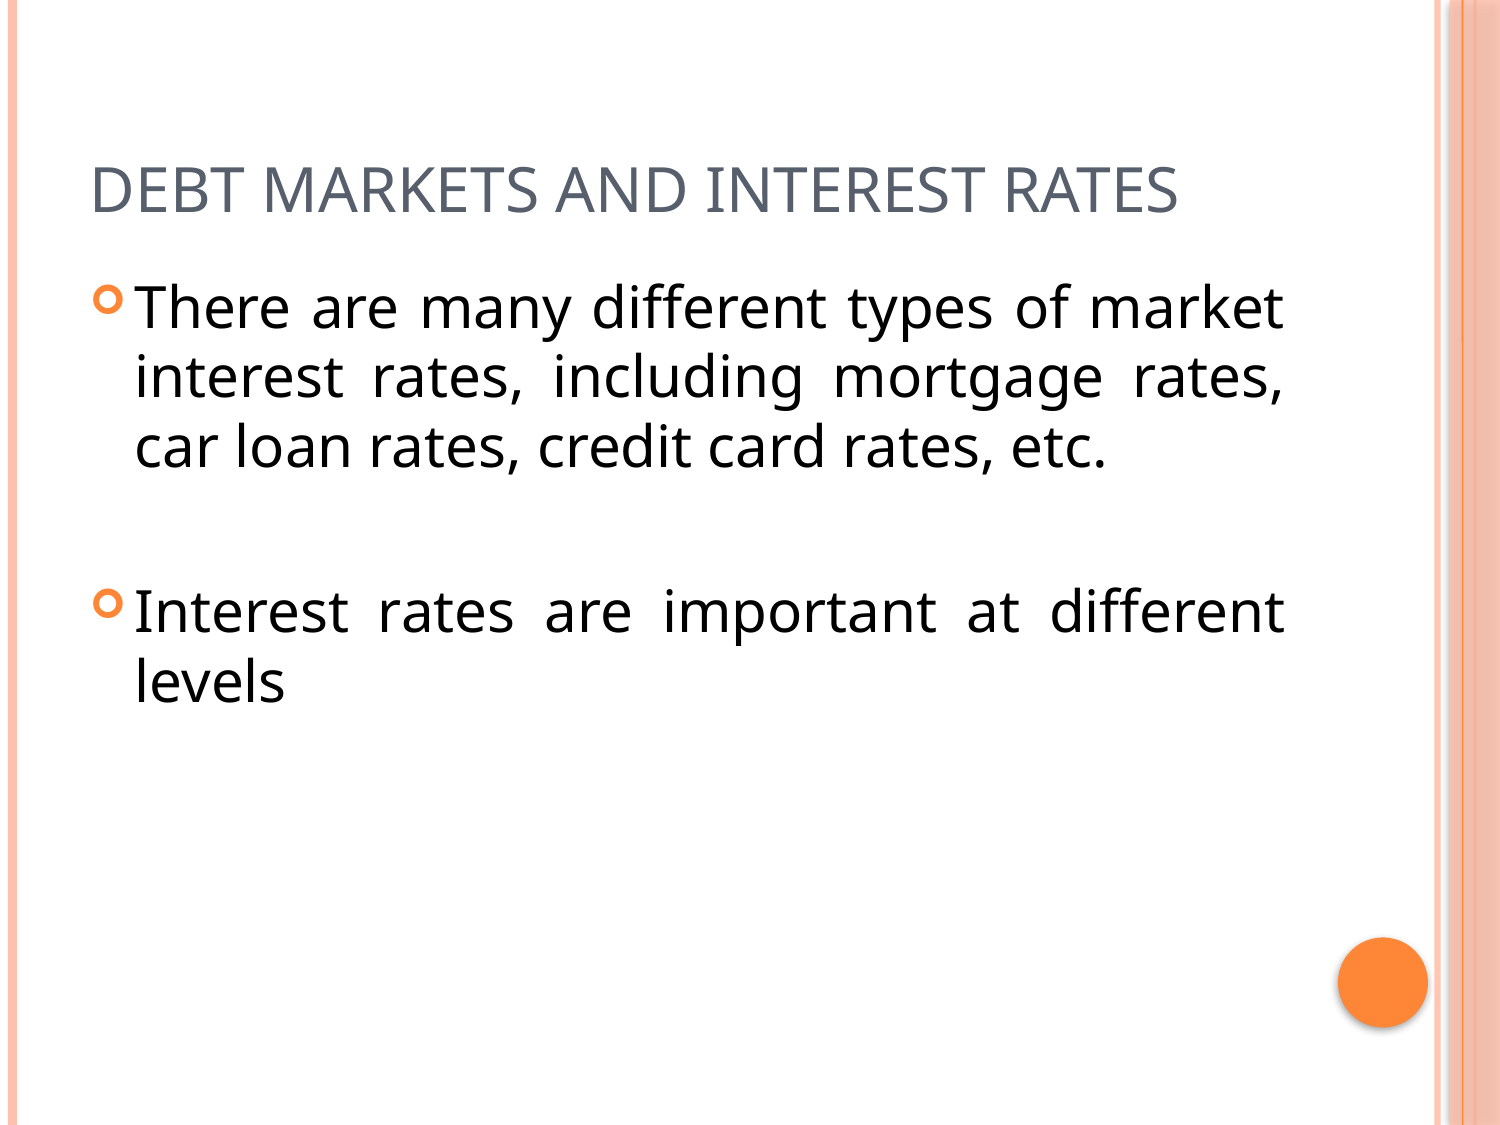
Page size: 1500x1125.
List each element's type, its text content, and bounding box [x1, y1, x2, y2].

title Debt markets and interest rates [75, 45, 1300, 233]
list There are many different types of market interest rates, including mortgage rates, car loan rates, credit card rates, etc. Interest rates are important at different levels [75, 262, 1300, 1062]
